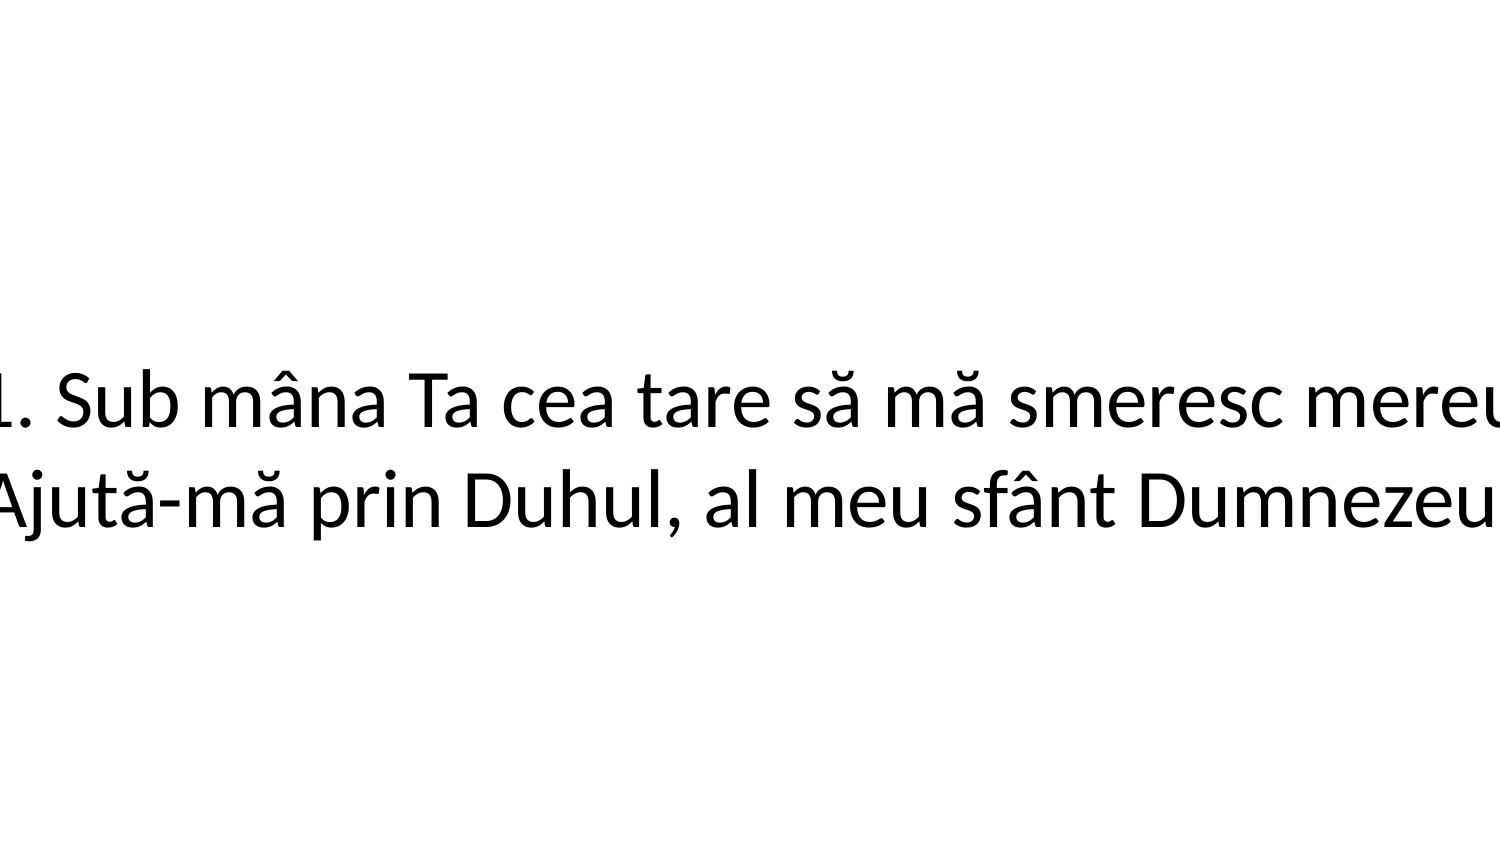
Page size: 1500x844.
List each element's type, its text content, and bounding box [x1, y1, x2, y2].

text_box 1. Sub mâna Ta cea tare să mă smeresc mereu Ajută-mă prin Duhul, al meu sfânt Dumnezeu. [0, 292, 1500, 552]
